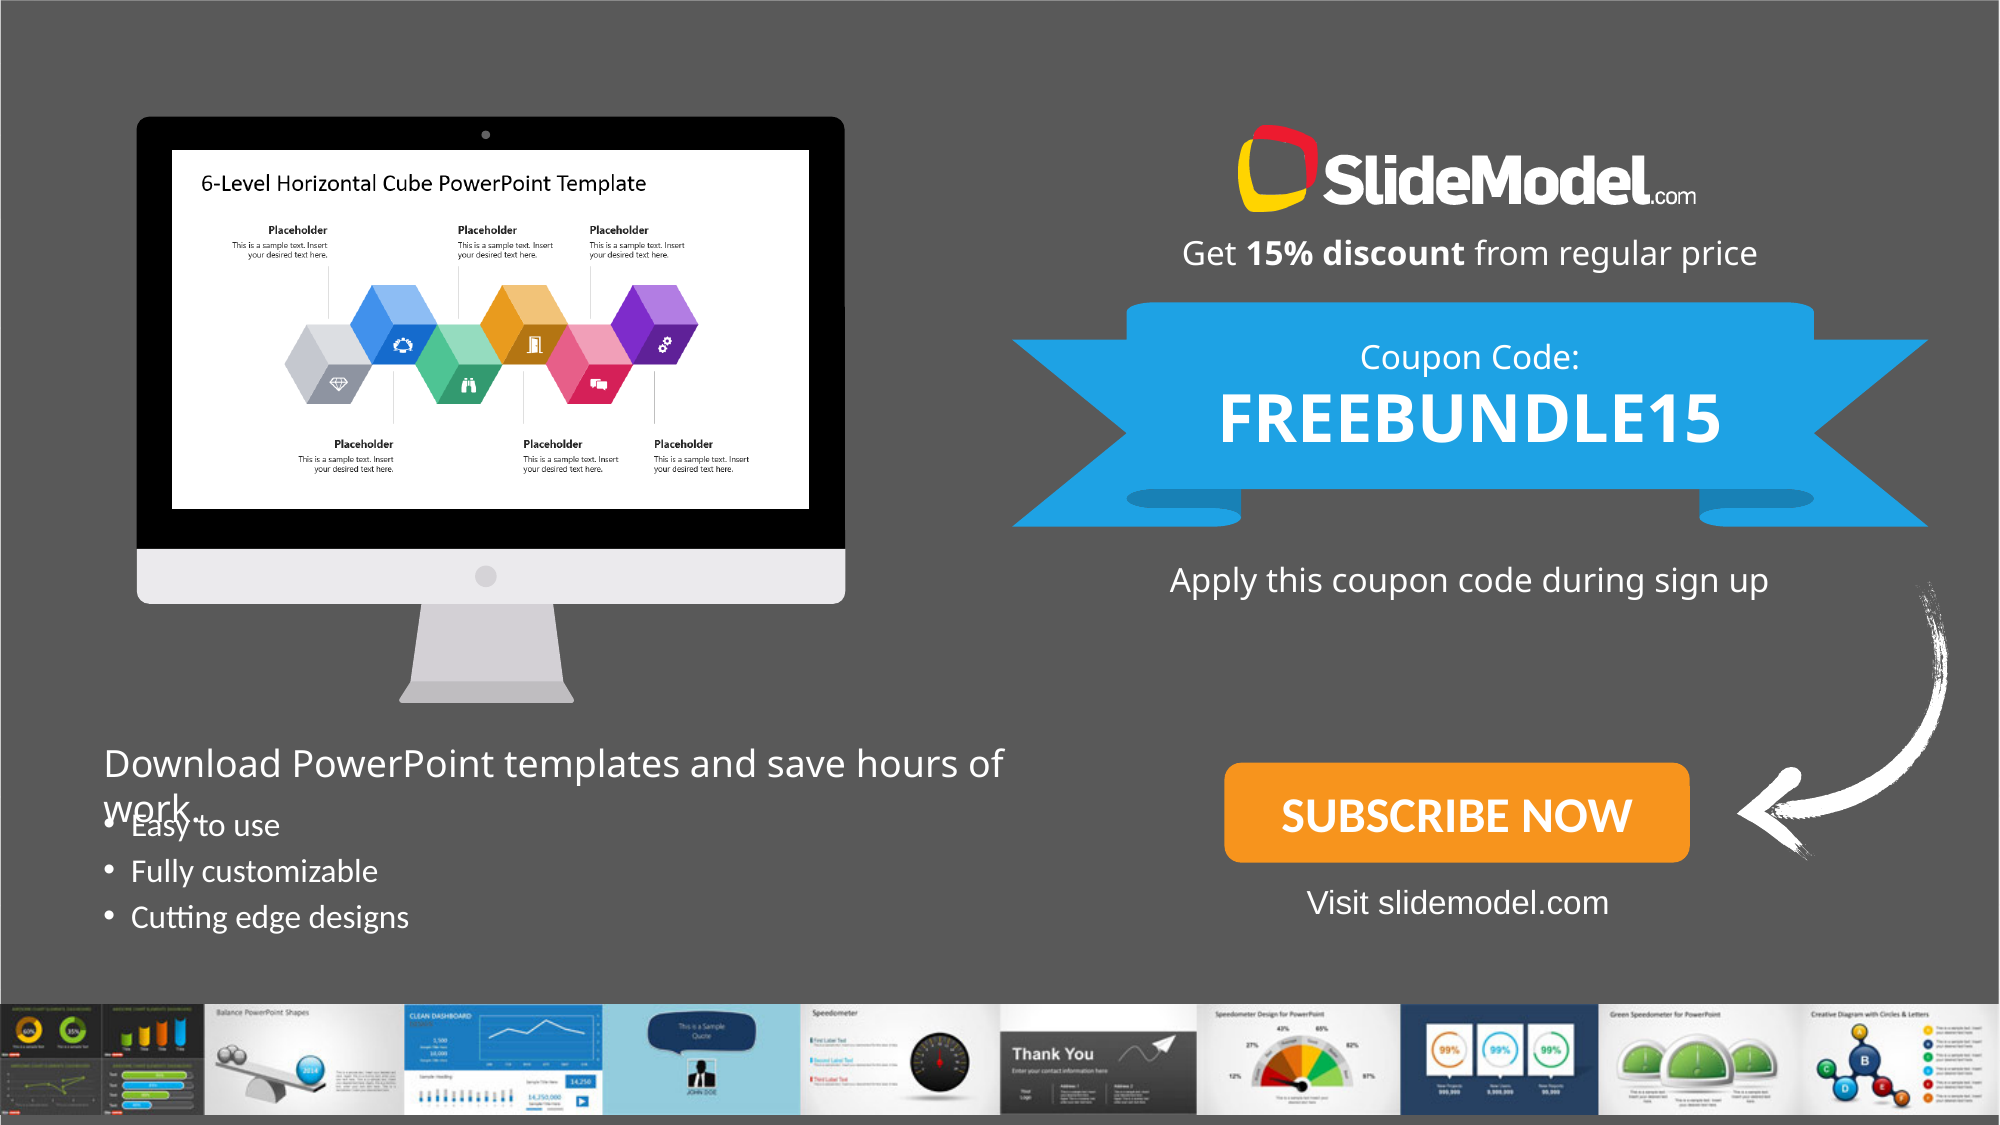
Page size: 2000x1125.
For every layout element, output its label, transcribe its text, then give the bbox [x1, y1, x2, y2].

text_box [1736, 594, 1949, 861]
picture [172, 149, 809, 509]
text_box Get 15% discount from regular price [1058, 225, 1883, 280]
text_box SUBSCRIBE NOW [1222, 760, 1692, 865]
text_box Easy to use Fully customizable Cutting edge designs [88, 838, 863, 943]
text_box [1010, 300, 1931, 529]
text_box Coupon Code: FREEBUNDLE15 [1173, 328, 1768, 464]
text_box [136, 116, 846, 704]
picture [1237, 125, 1696, 213]
text_box Apply this coupon code during sign up [1129, 551, 1811, 607]
text_box [1928, 587, 1937, 601]
picture [0, 1003, 1999, 1116]
text_box Visit slidemodel.com [1247, 874, 1669, 928]
text_box Download PowerPoint templates and save hours of work. [88, 732, 1059, 838]
text_box [0, 0, 2000, 1003]
